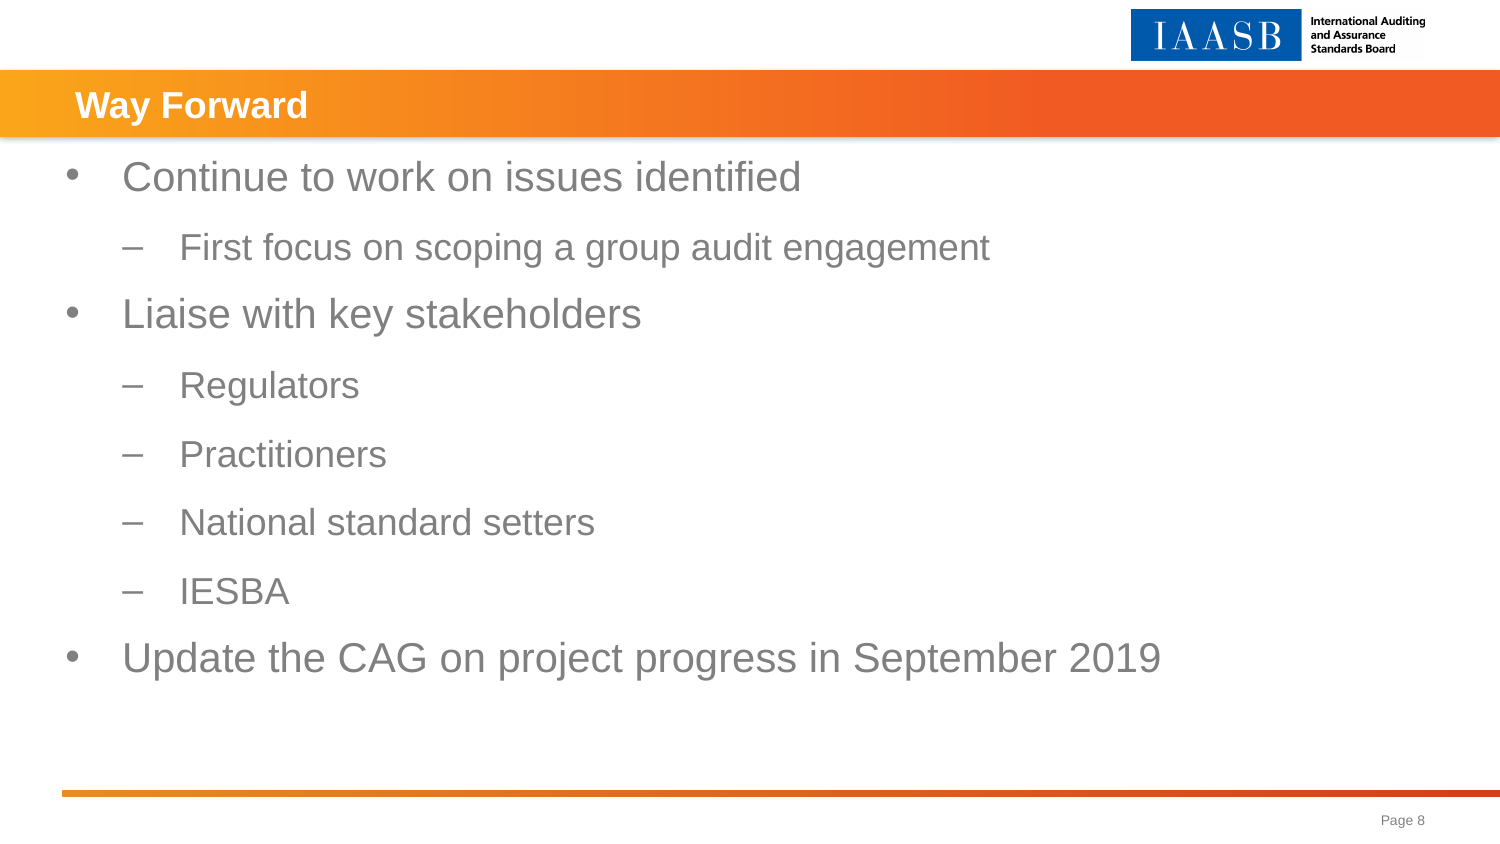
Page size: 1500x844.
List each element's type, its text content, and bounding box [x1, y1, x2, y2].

title Way Forward [75, 70, 1425, 137]
list Continue to work on issues identified First focus on scoping a group audit engagement Liaise with key stakeholders Regulators Practitioners National standard setters IESBA Update the CAG on project progress in September 2019 [65, 149, 1416, 778]
slide_number Page 8 [972, 801, 1425, 839]
picture [1131, 9, 1425, 61]
